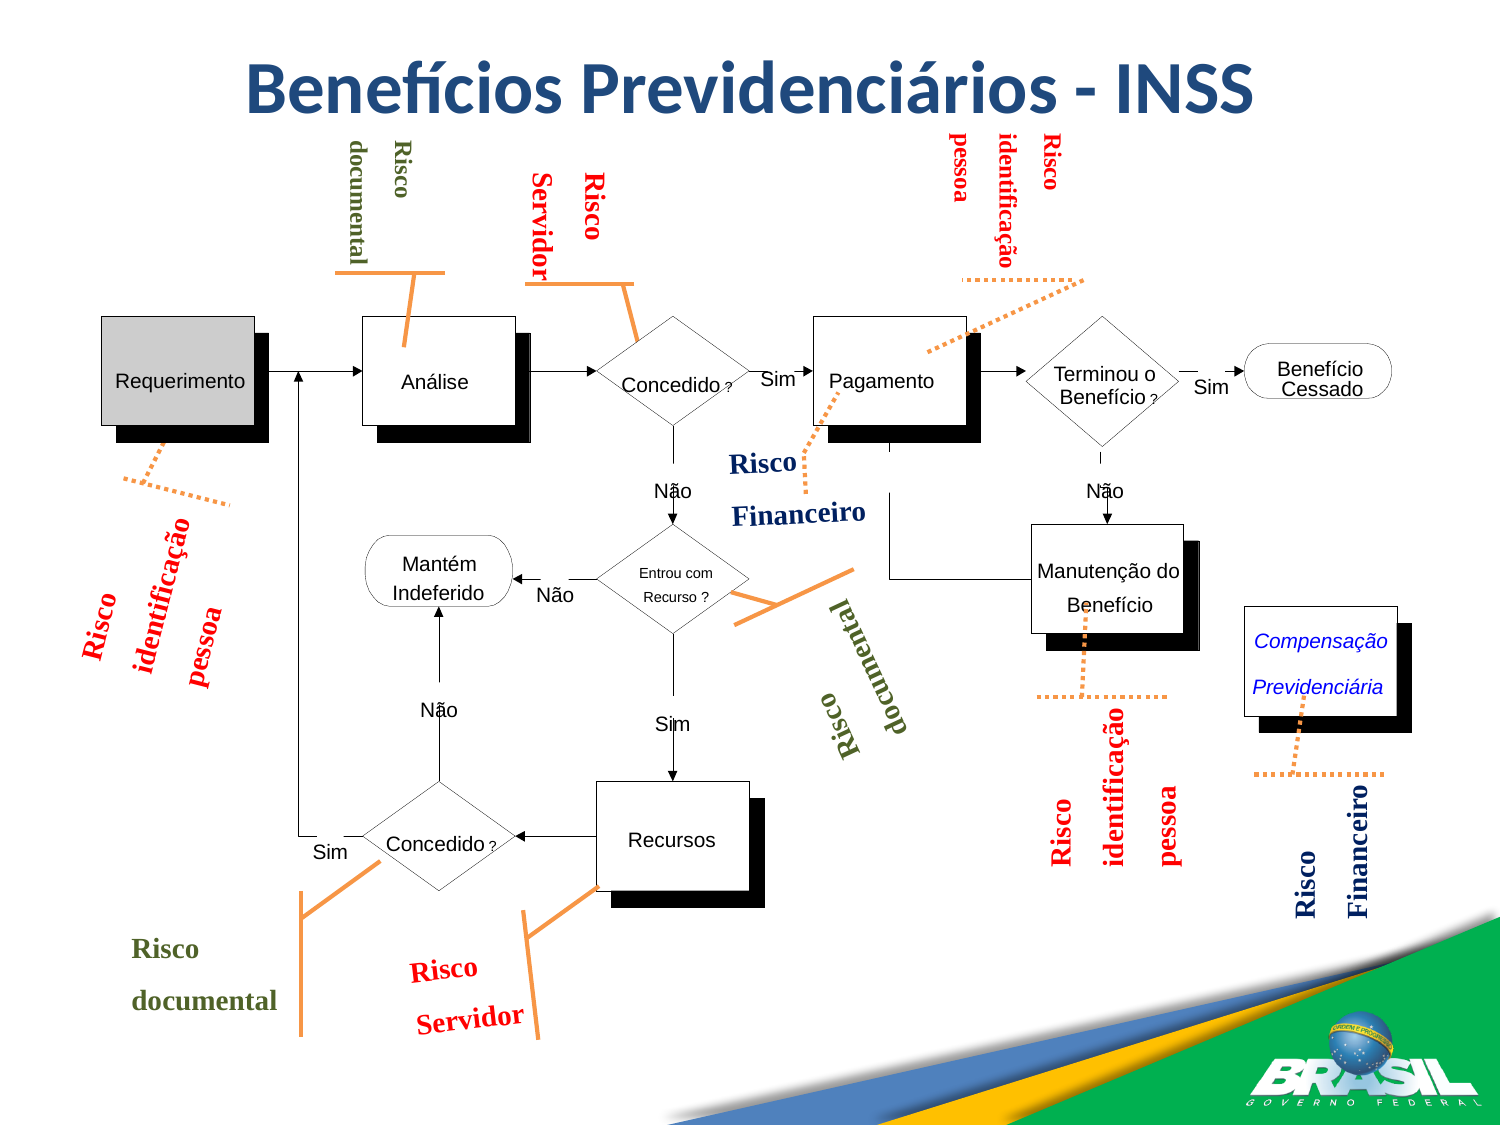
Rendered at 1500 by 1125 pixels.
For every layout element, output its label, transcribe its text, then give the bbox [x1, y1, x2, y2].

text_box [100, 118, 1412, 1047]
text_box Benefícios Previdenciários - INSS [230, 30, 1272, 116]
picture [1246, 1011, 1482, 1106]
